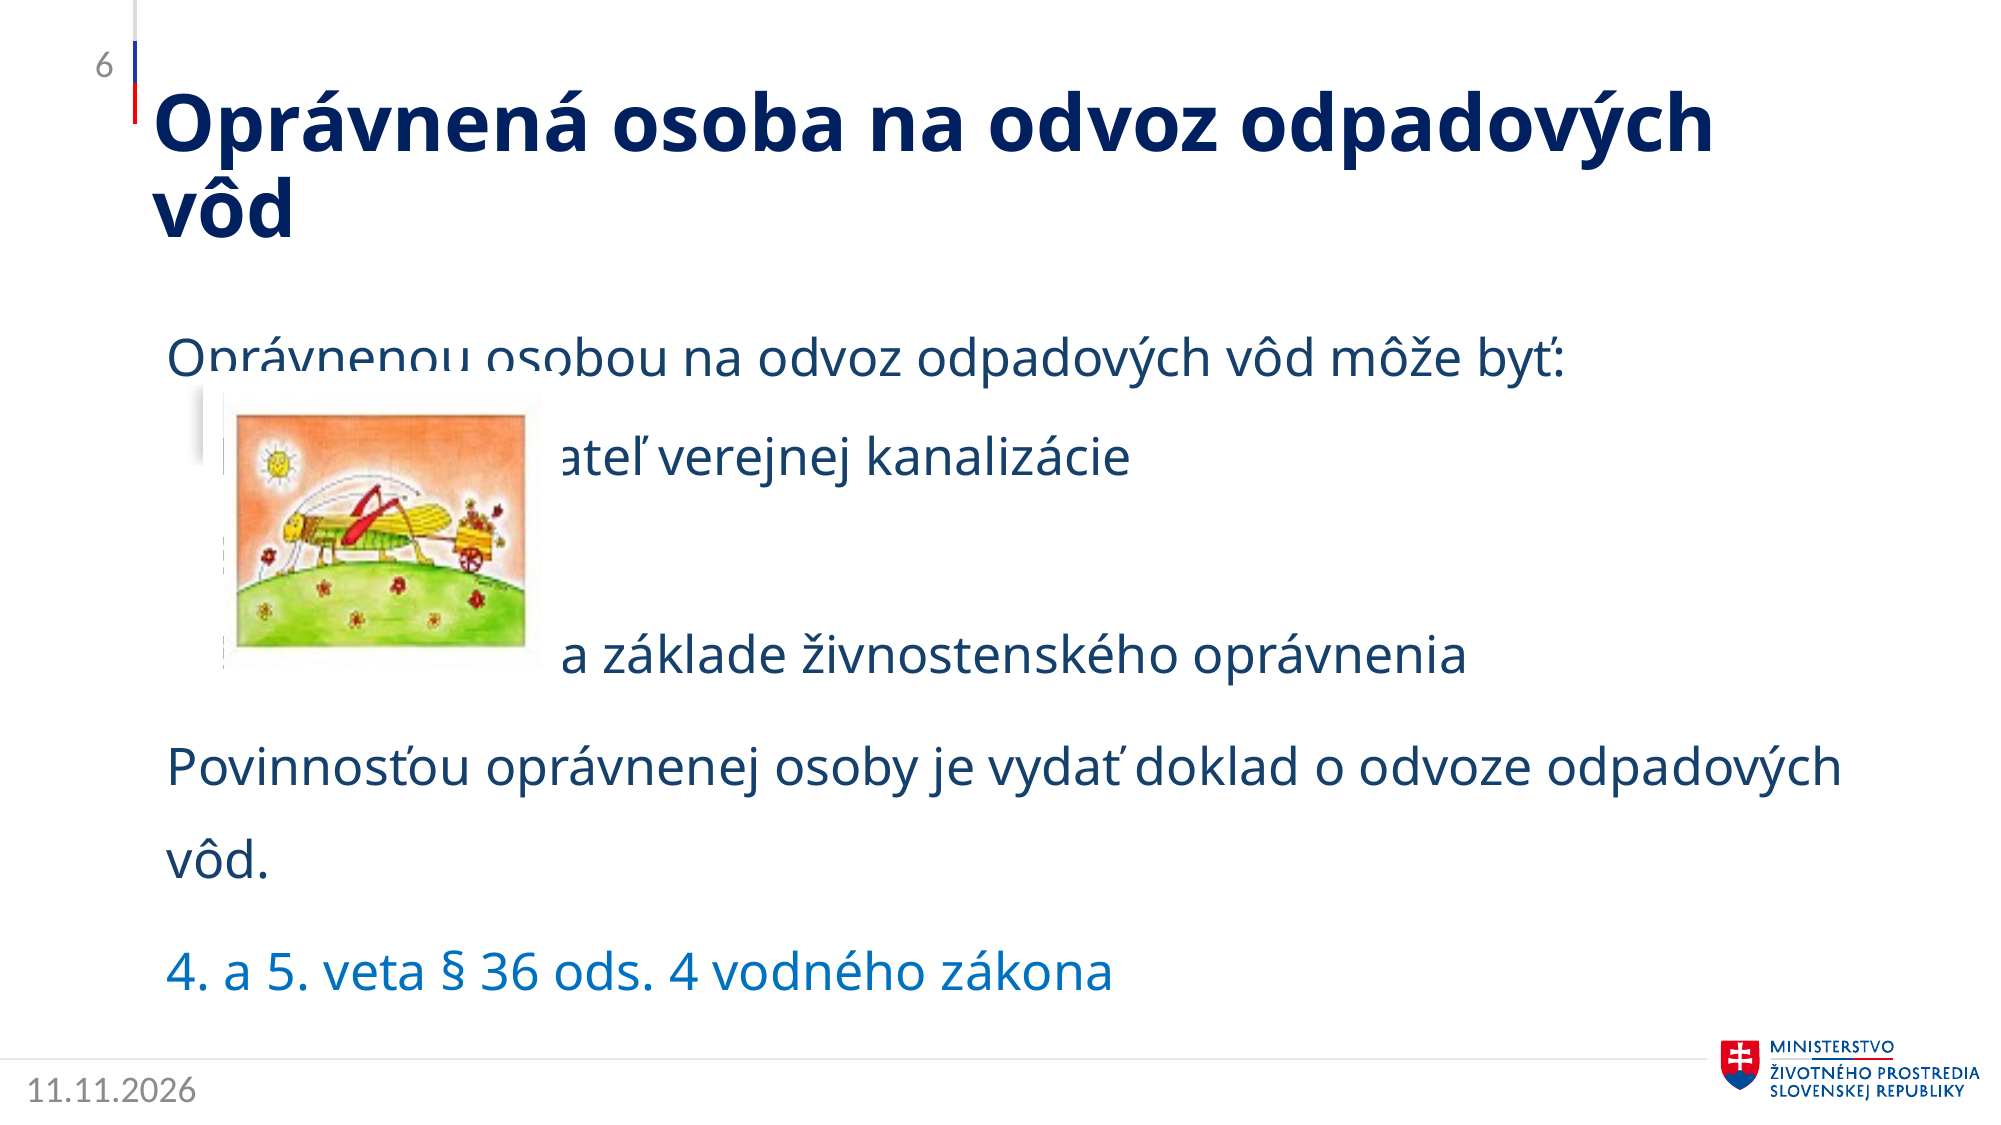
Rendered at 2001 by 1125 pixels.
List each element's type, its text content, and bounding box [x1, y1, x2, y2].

slide_number 6 [10, 32, 129, 92]
slide_number 25. 4. 2022 [10, 1058, 247, 1118]
picture [223, 391, 543, 669]
list Oprávnenou osobou na odvoz odpadových vôd môže byť: 1. prevádzkovateľ verejnej kanalizácie 2. obec 3. iná osoba na základe živnostenského oprávnenia Povinnosťou oprávnenej osoby je vydať doklad o odvoze odpadových vôd. 4. a 5. veta § 36 ods. 4 vodného zákona [151, 285, 1893, 1027]
title Oprávnená osoba na odvoz odpadových vôd [137, 59, 1863, 278]
